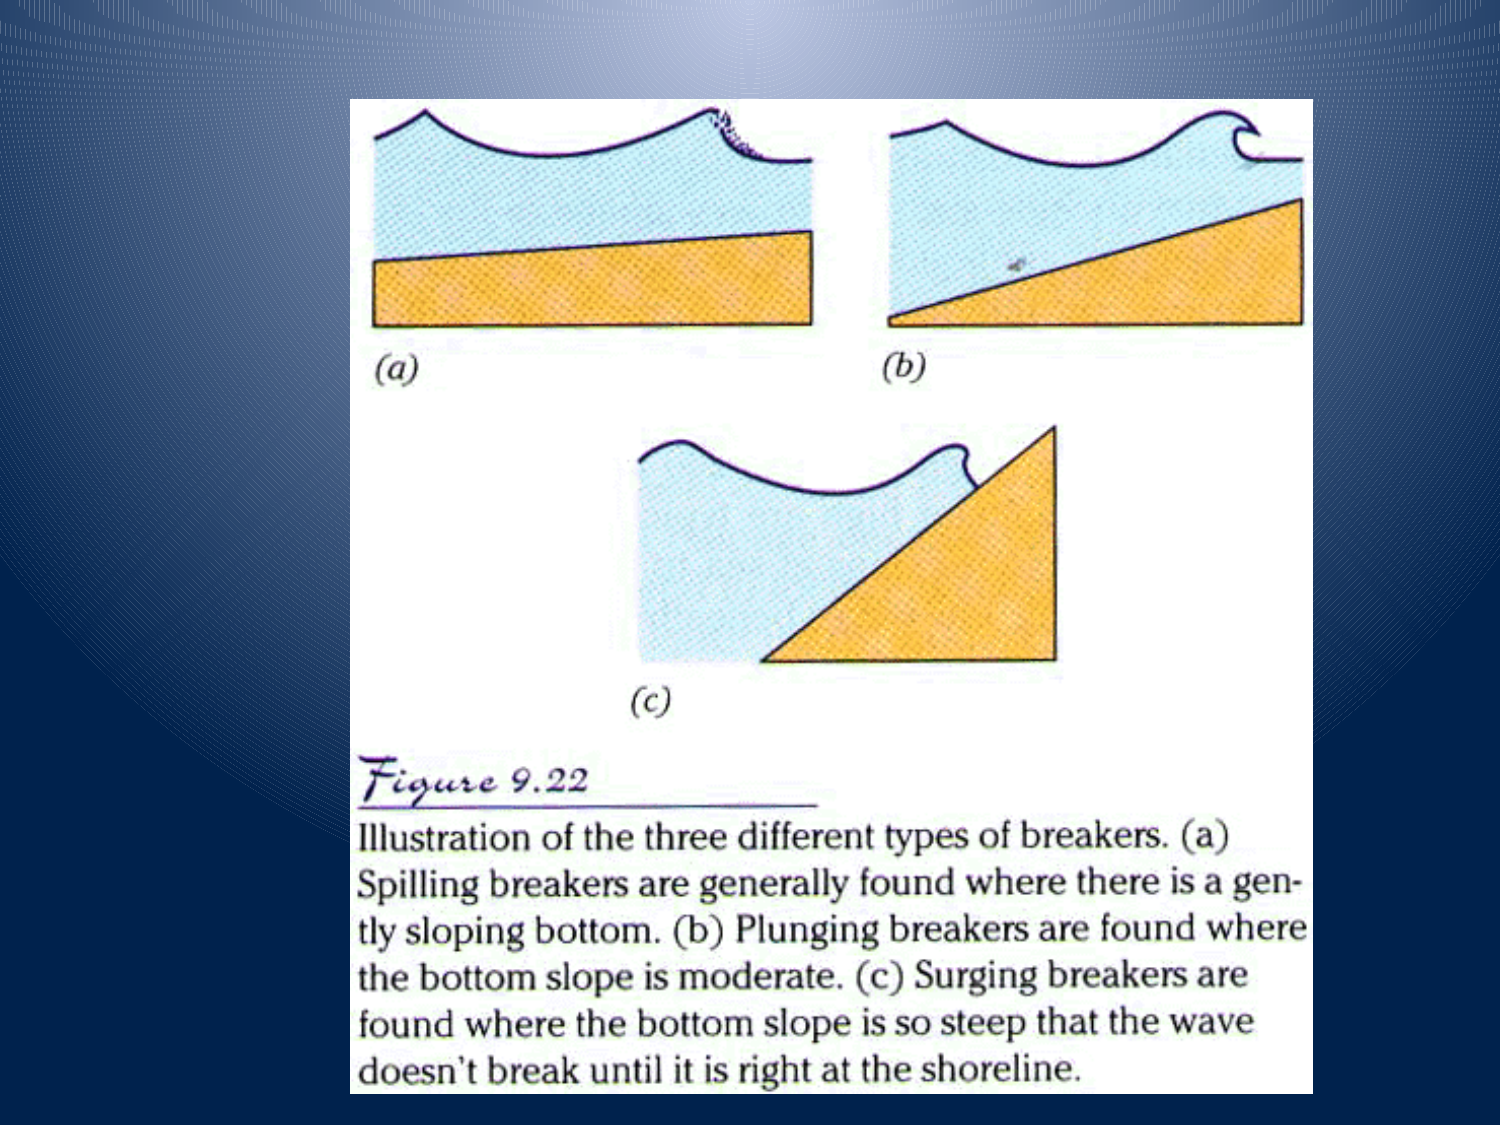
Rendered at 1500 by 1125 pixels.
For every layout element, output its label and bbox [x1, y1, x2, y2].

picture [349, 99, 1314, 1094]
